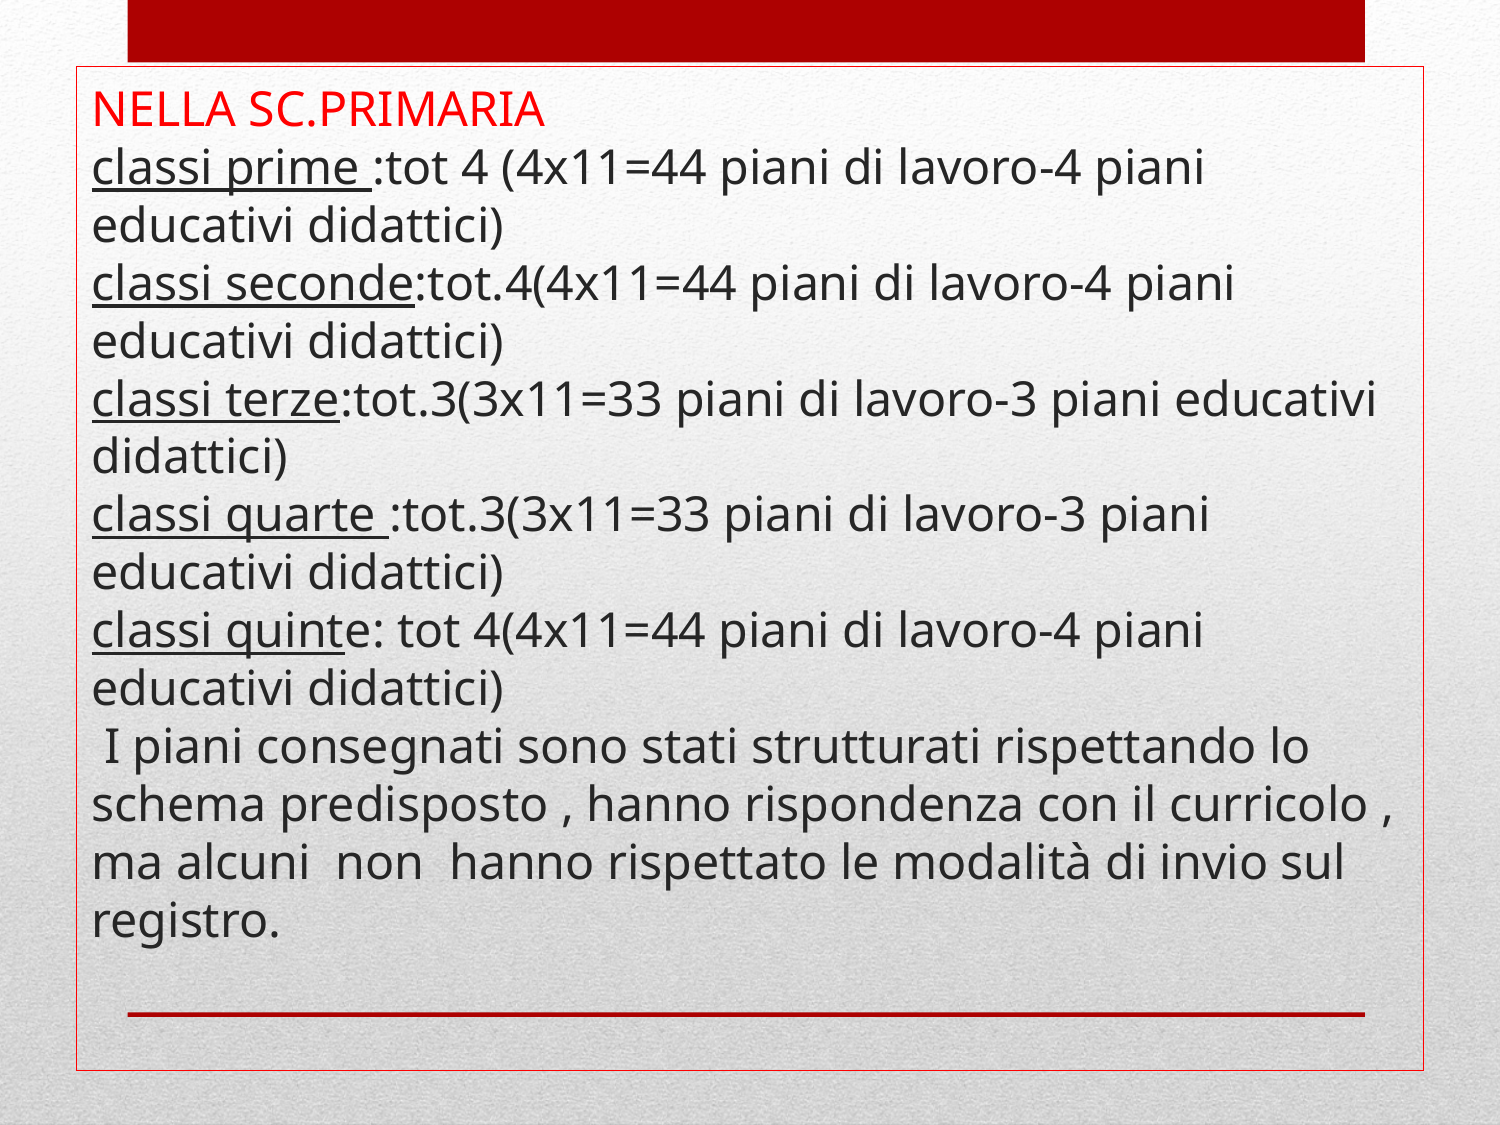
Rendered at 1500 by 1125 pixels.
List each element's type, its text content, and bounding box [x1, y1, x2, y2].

title NELLA SC.PRIMARIA classi prime :tot 4 (4x11=44 piani di lavoro-4 piani educativi didattici) classi seconde:tot.4(4x11=44 piani di lavoro-4 piani educativi didattici) classi terze:tot.3(3x11=33 piani di lavoro-3 piani educativi didattici) classi quarte :tot.3(3x11=33 piani di lavoro-3 piani educativi didattici) classi quinte: tot 4(4x11=44 piani di lavoro-4 piani educativi didattici) I piani consegnati sono stati strutturati rispettando lo schema predisposto , hanno rispondenza con il curricolo , ma alcuni non hanno rispettato le modalità di invio sul registro. [76, 66, 1424, 1071]
